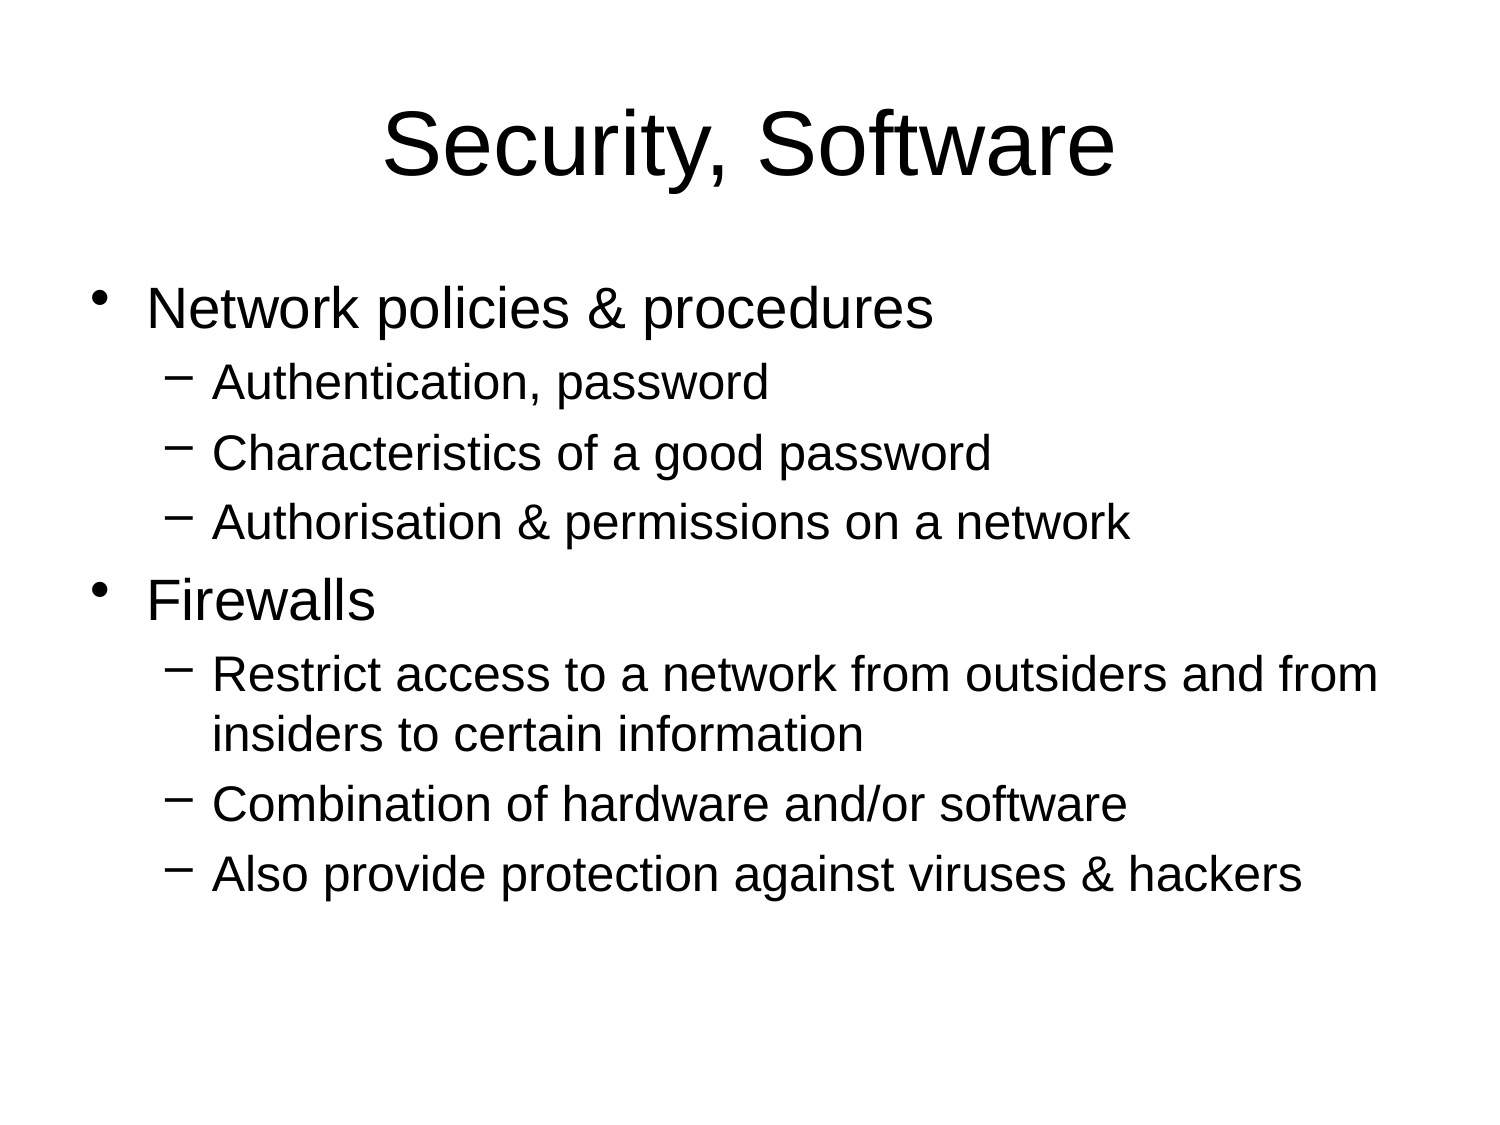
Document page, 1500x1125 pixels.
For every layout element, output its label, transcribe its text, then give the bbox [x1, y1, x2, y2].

title Security, Software [74, 44, 1426, 233]
list Network policies & procedures Authentication, password Characteristics of a good password Authorisation & permissions on a network Firewalls Restrict access to a network from outsiders and from insiders to certain information Combination of hardware and/or software Also provide protection against viruses & hackers [74, 262, 1426, 1006]
